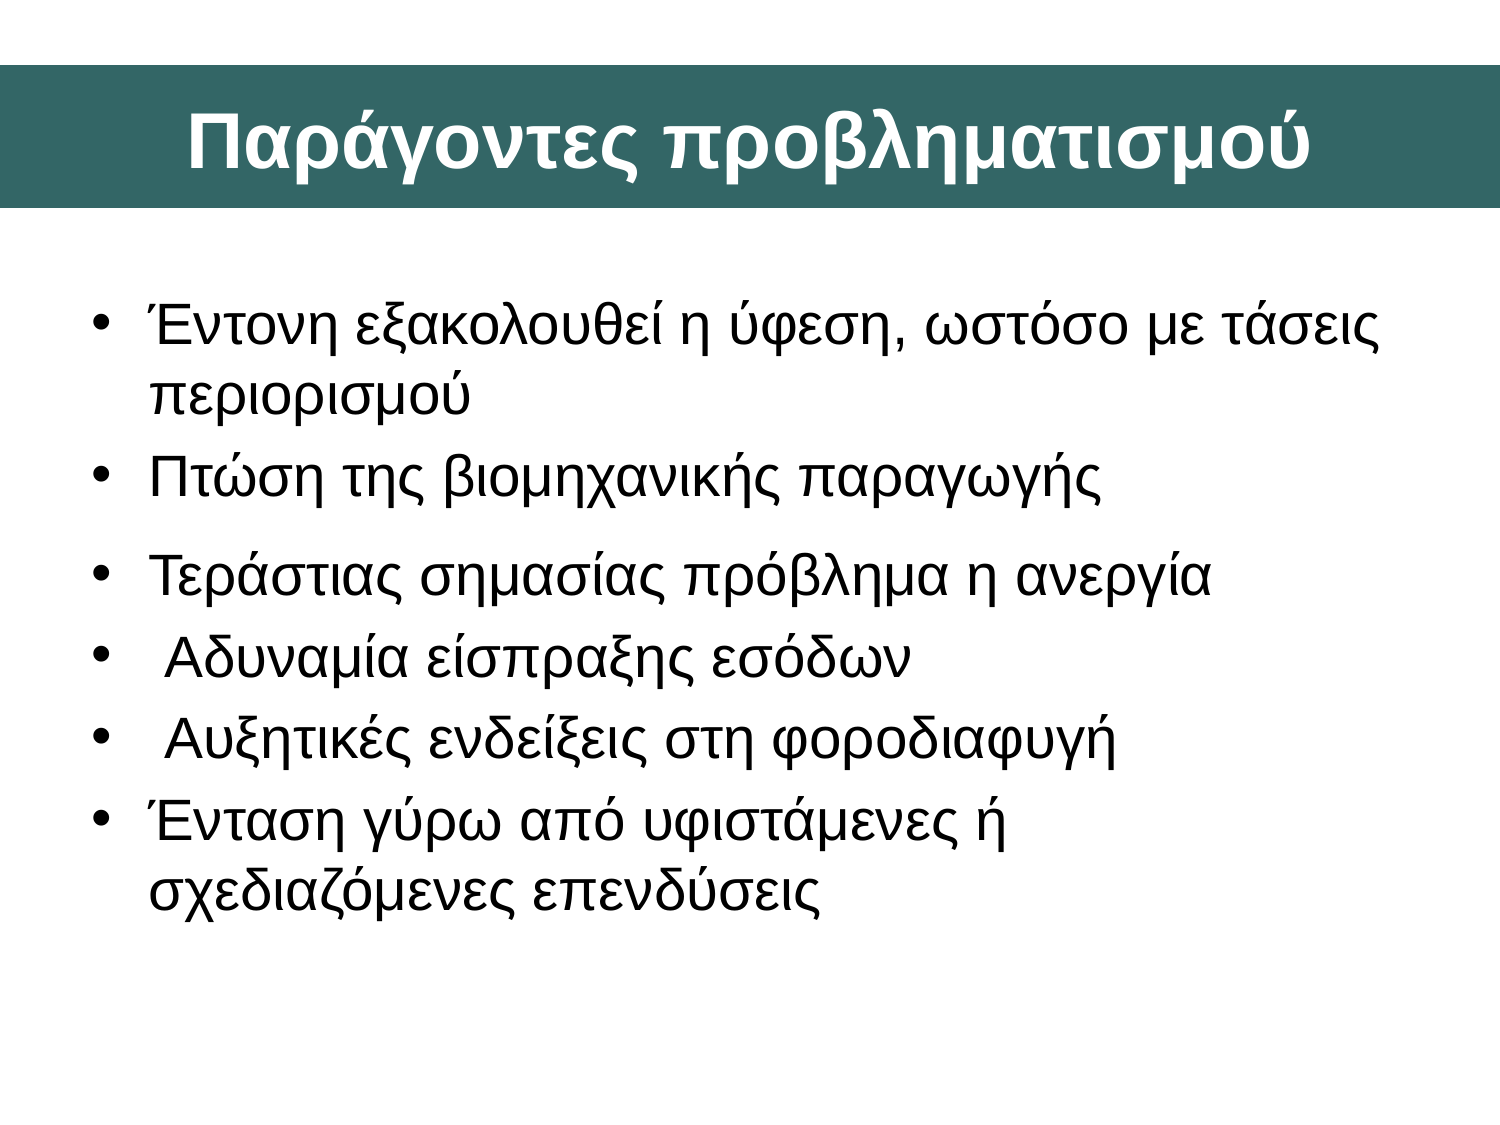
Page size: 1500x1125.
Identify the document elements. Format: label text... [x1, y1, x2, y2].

text_box [147, 609, 1400, 675]
list Έντονη εξακολουθεί η ύφεση, ωστόσο με τάσεις περιορισμού Πτώση της βιομηχανικής παραγωγής Τεράστιας σημασίας πρόβλημα η ανεργία Αδυναμία είσπραξης εσόδων Αυξητικές ενδείξεις στη φοροδιαφυγή Ένταση γύρω από υφιστάμενες ή σχεδιαζόμενες επενδύσεις [76, 278, 1401, 988]
title Παράγοντες προβληματισμού [0, 64, 1500, 209]
text_box [215, 527, 1105, 588]
text_box [171, 432, 975, 493]
